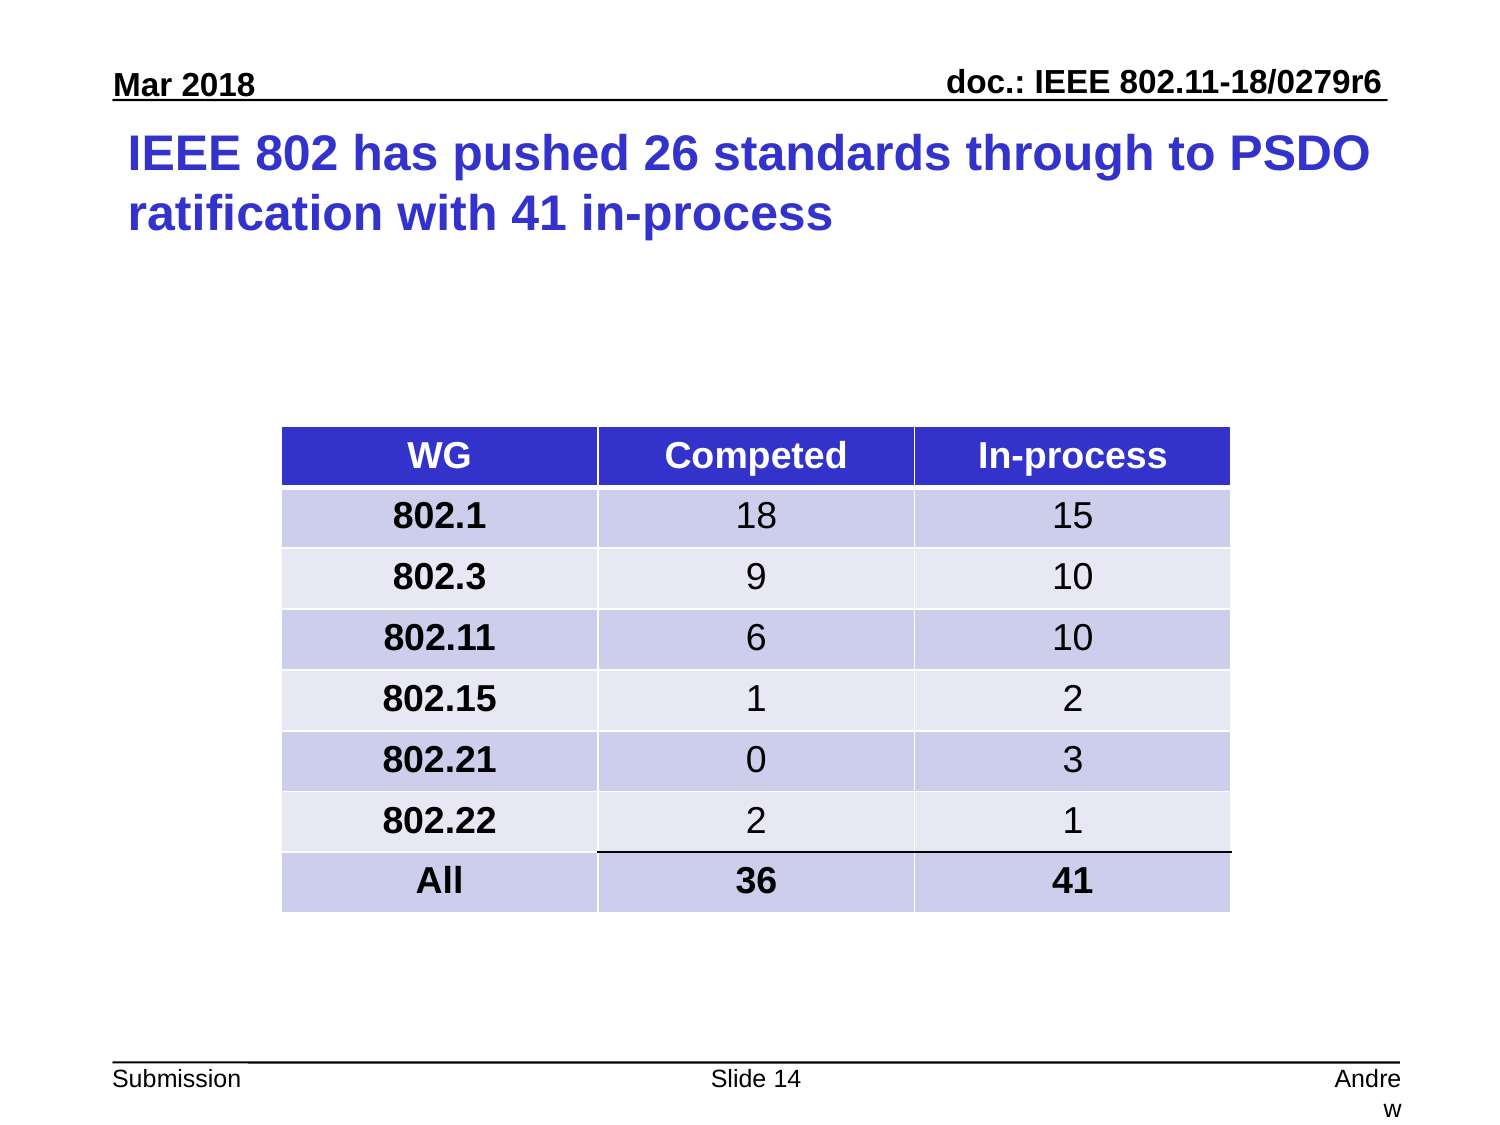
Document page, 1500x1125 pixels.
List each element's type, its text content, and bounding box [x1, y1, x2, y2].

table_cell 0 [599, 732, 914, 791]
table_cell 2 [915, 671, 1230, 730]
table_cell 15 [915, 490, 1230, 547]
title IEEE 802 has pushed 26 standards through to PSDO ratification with 41 in-process [112, 112, 1388, 288]
table_cell 802.22 [282, 792, 597, 851]
table_cell 2 [599, 792, 914, 851]
footer Andrew Myles, Cisco [1320, 1061, 1402, 1093]
table_cell 802.15 [282, 671, 597, 730]
table_cell 802.1 [282, 490, 597, 547]
table_cell 6 [599, 610, 914, 669]
table_cell All [282, 853, 597, 912]
slide_number Slide 14 [709, 1061, 803, 1093]
table_cell 802.11 [282, 610, 597, 669]
table_cell 41 [915, 853, 1230, 912]
table_cell 3 [915, 732, 1230, 791]
table_header WG [282, 427, 597, 485]
table_header In-process [915, 427, 1230, 485]
table_cell 1 [599, 671, 914, 730]
table_cell 36 [599, 853, 914, 912]
table_cell 18 [599, 490, 914, 547]
table_header Competed [599, 427, 914, 485]
table_cell 10 [915, 610, 1230, 669]
table_cell 10 [915, 549, 1230, 608]
table_cell 802.3 [282, 549, 597, 608]
table_cell 9 [599, 549, 914, 608]
table_cell 802.21 [282, 732, 597, 791]
table_cell 1 [915, 792, 1230, 851]
